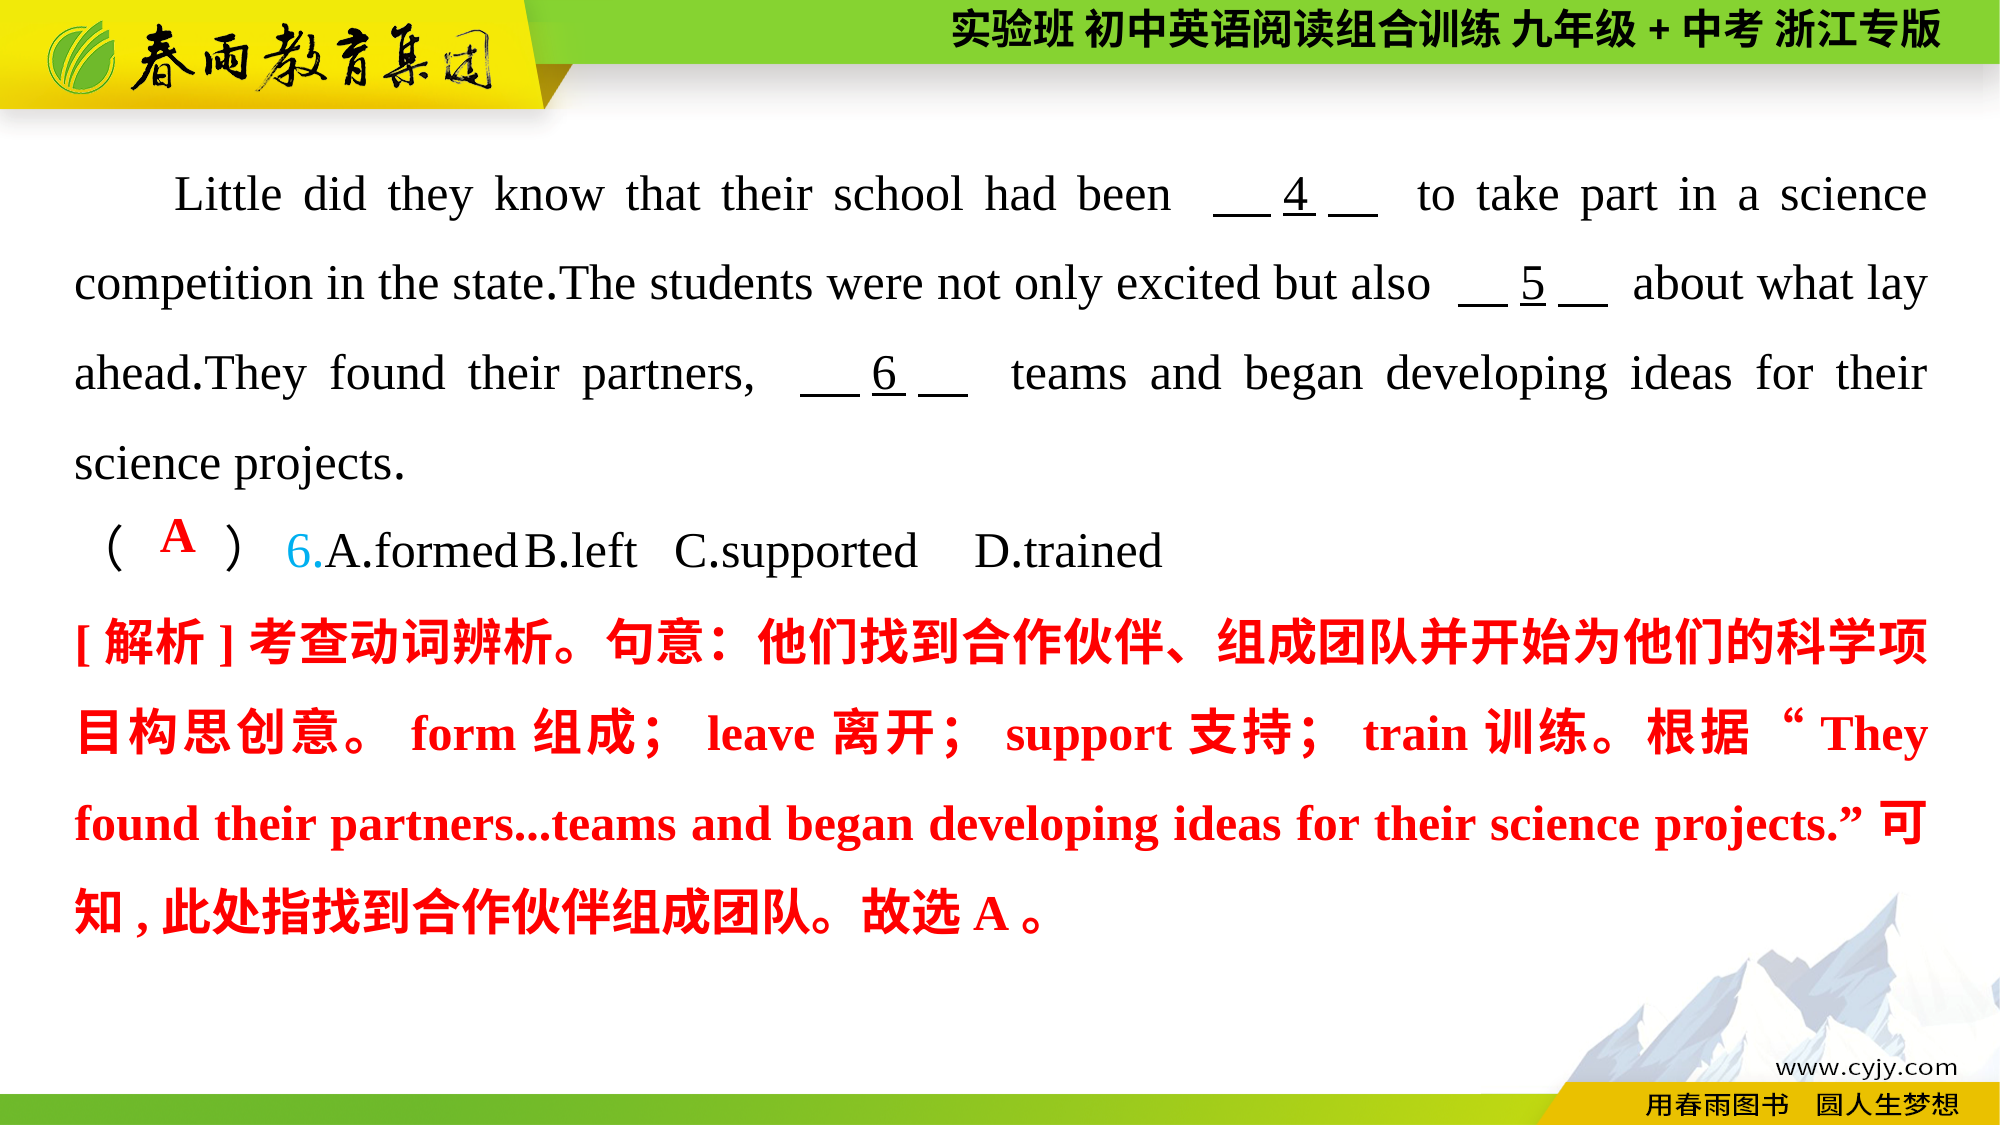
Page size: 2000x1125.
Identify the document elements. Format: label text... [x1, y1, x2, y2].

text_box （ ）6.A.formed B.left C.supported D.trained [59, 479, 1944, 573]
text_box A [144, 495, 211, 570]
list Little did they know that their school had been 4 to take part in a science competition in the state.The students were not only excited but also 5 about what lay ahead.They found their partners, 6 teams and began developing ideas for their science projects. [59, 122, 1944, 479]
text_box [解析]考查动词辨析。句意：他们找到合作伙伴、组成团队并开始为他们的科学项目构思创意。form组成；leave离开；support支持；train训练。根据“They found their partners...teams and began developing ideas for their science projects.”可知,此处指找到合作伙伴组成团队。故选A。 [59, 573, 1944, 949]
picture [0, 0, 2000, 1125]
